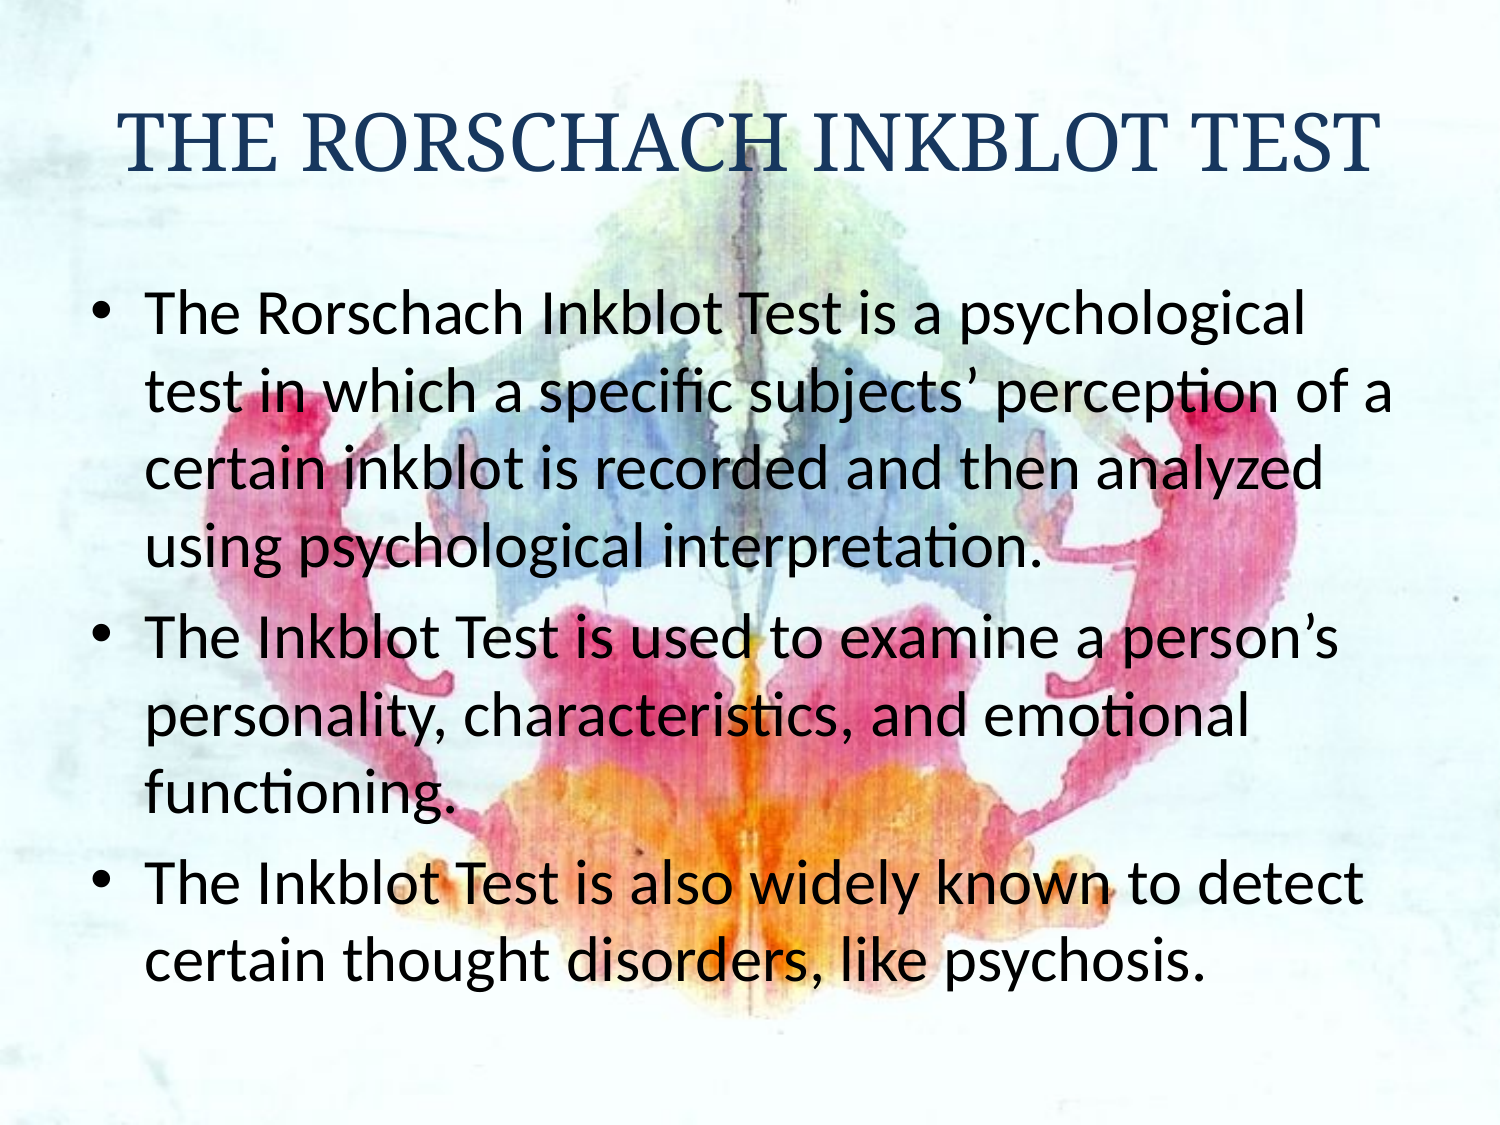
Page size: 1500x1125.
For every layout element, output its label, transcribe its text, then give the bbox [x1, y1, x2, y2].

picture [0, 0, 1500, 1125]
list The Rorschach Inkblot Test is a psychological test in which a specific subjects’ perception of a certain inkblot is recorded and then analyzed using psychological interpretation. The Inkblot Test is used to examine a person’s personality, characteristics, and emotional functioning. The Inkblot Test is also widely known to detect certain thought disorders, like psychosis. [75, 262, 1425, 1005]
title THE RORSCHACH INKBLOT TEST [75, 45, 1425, 233]
